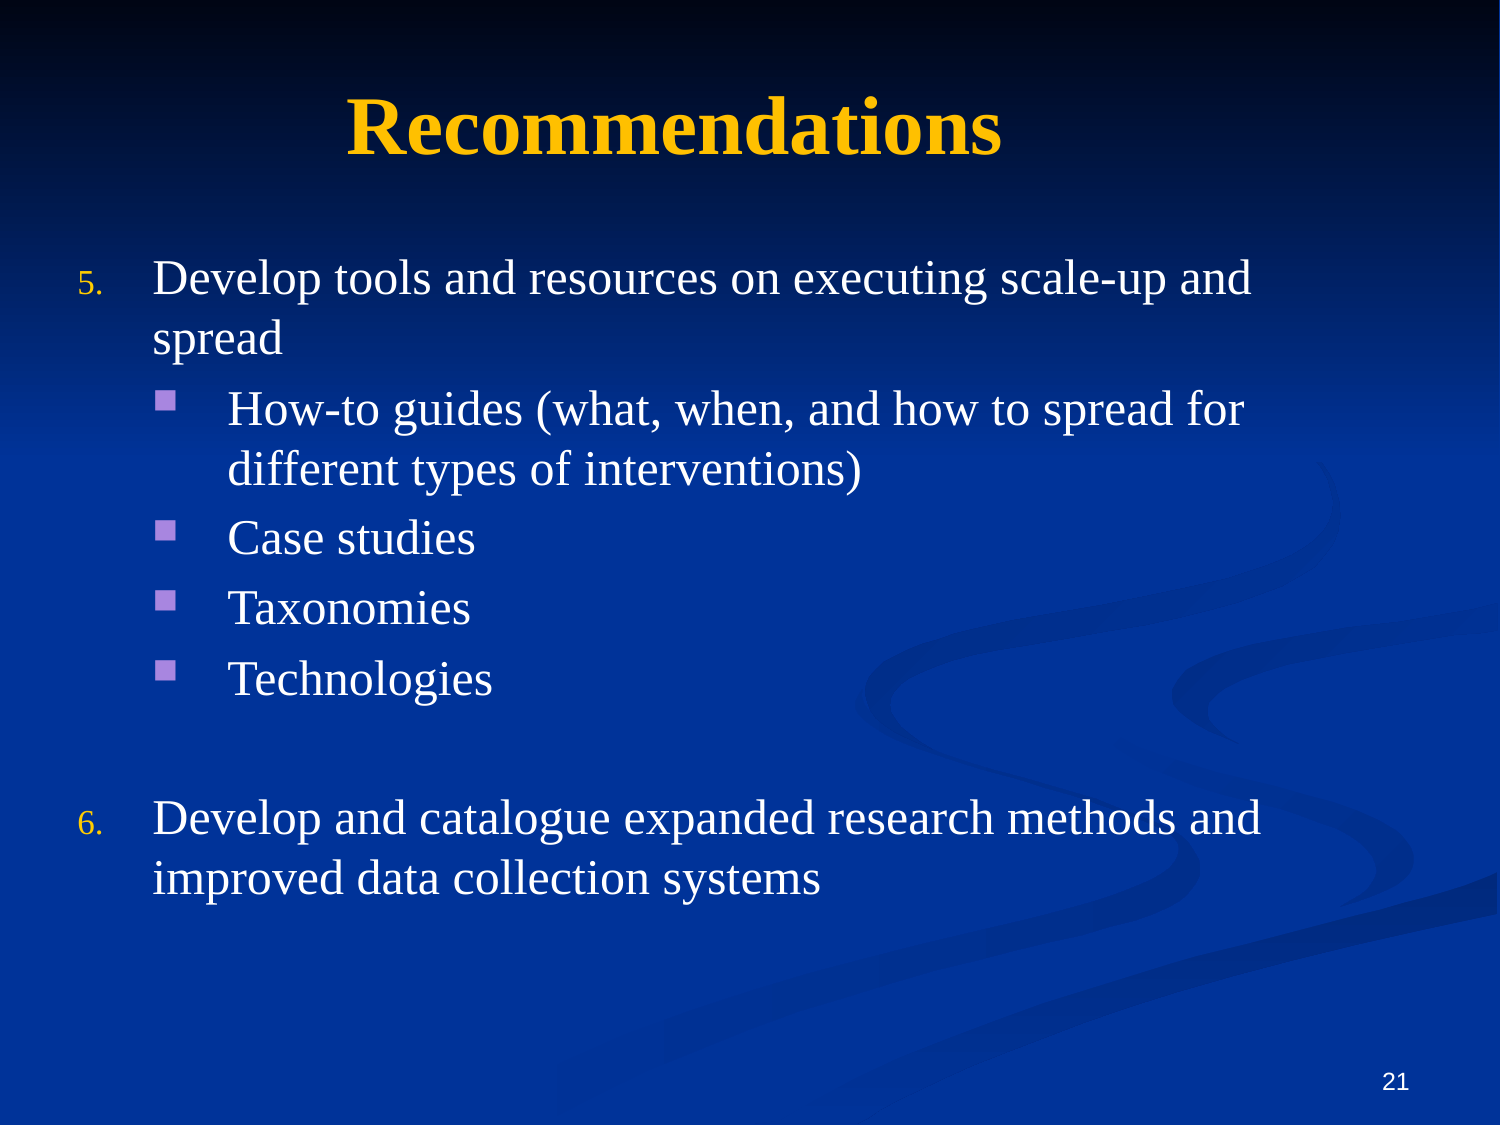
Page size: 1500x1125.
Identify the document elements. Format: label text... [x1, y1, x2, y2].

list Develop tools and resources on executing scale-up and spread How-to guides (what, when, and how to spread for different types of interventions) Case studies Taxonomies Technologies Develop and catalogue expanded research methods and improved data collection systems [62, 237, 1338, 938]
slide_number 21 [1074, 1024, 1426, 1104]
title Recommendations [37, 49, 1313, 193]
